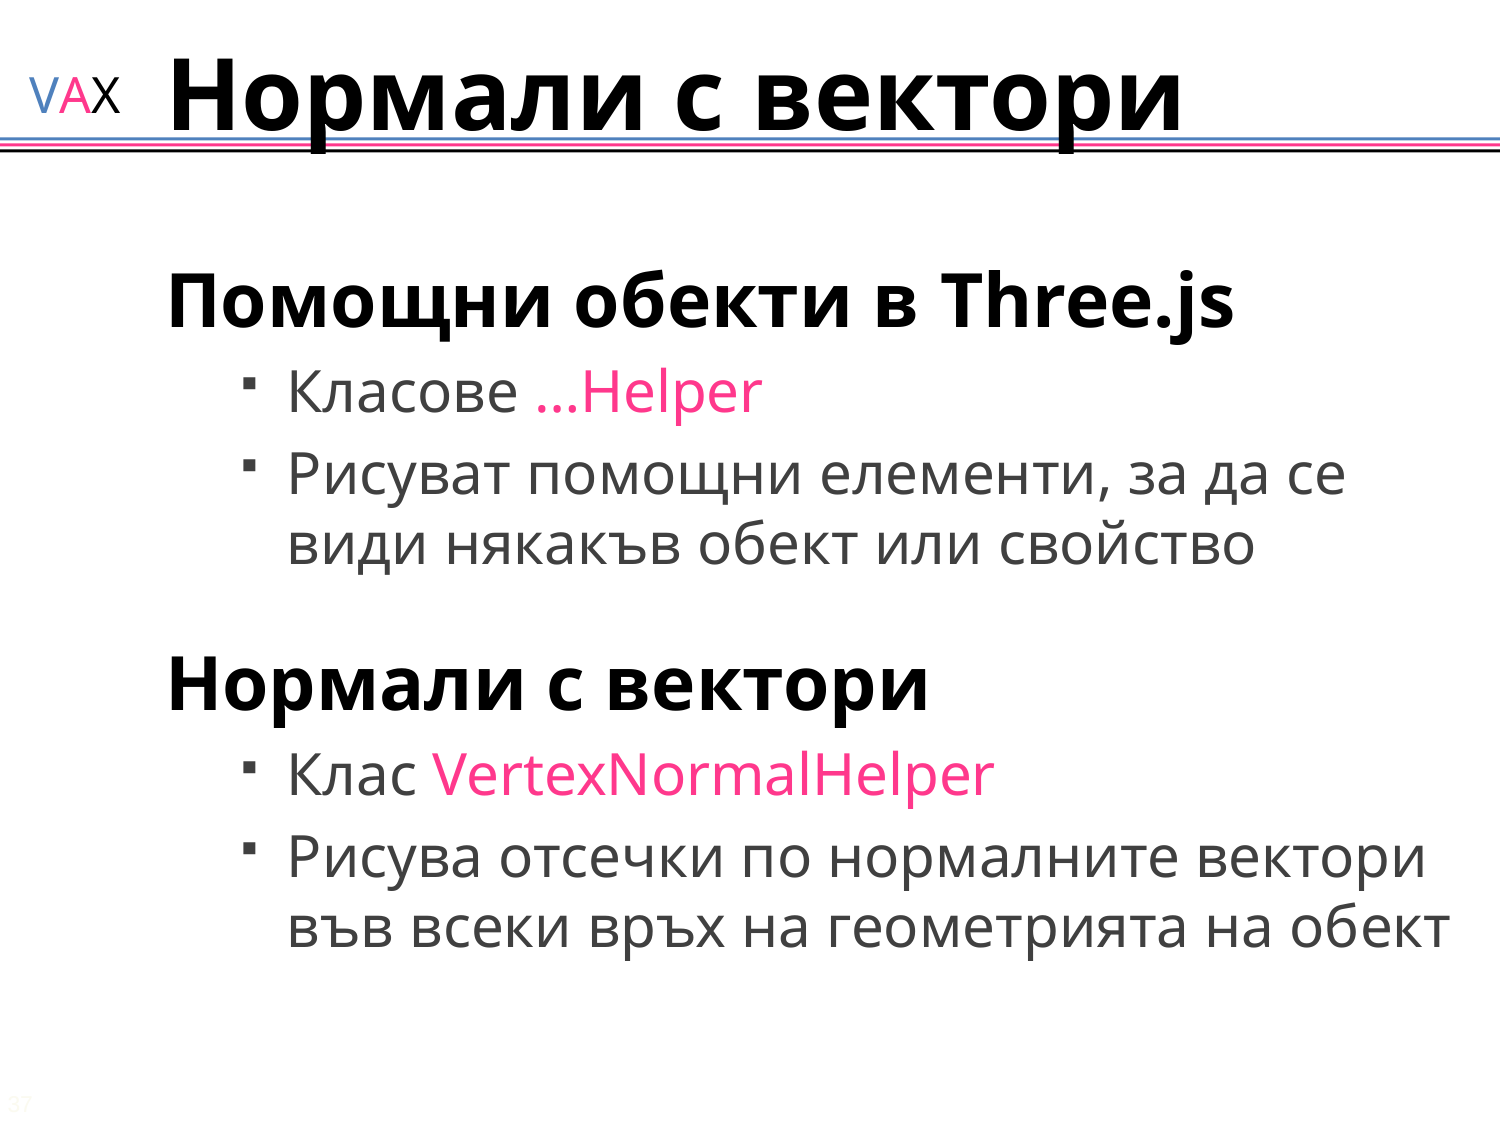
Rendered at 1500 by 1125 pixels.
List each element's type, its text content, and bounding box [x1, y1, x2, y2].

list Помощни обекти в Three.js Класове …Helper Рисуват помощни елементи, за да се види някакъв обект или свойство Нормали с вектори Клас VertexNormalHelper Рисува отсечки по нормалните вектори във всеки връх на геометрията на обект [150, 200, 1488, 1113]
title Нормали с вектори [0, 37, 1500, 144]
